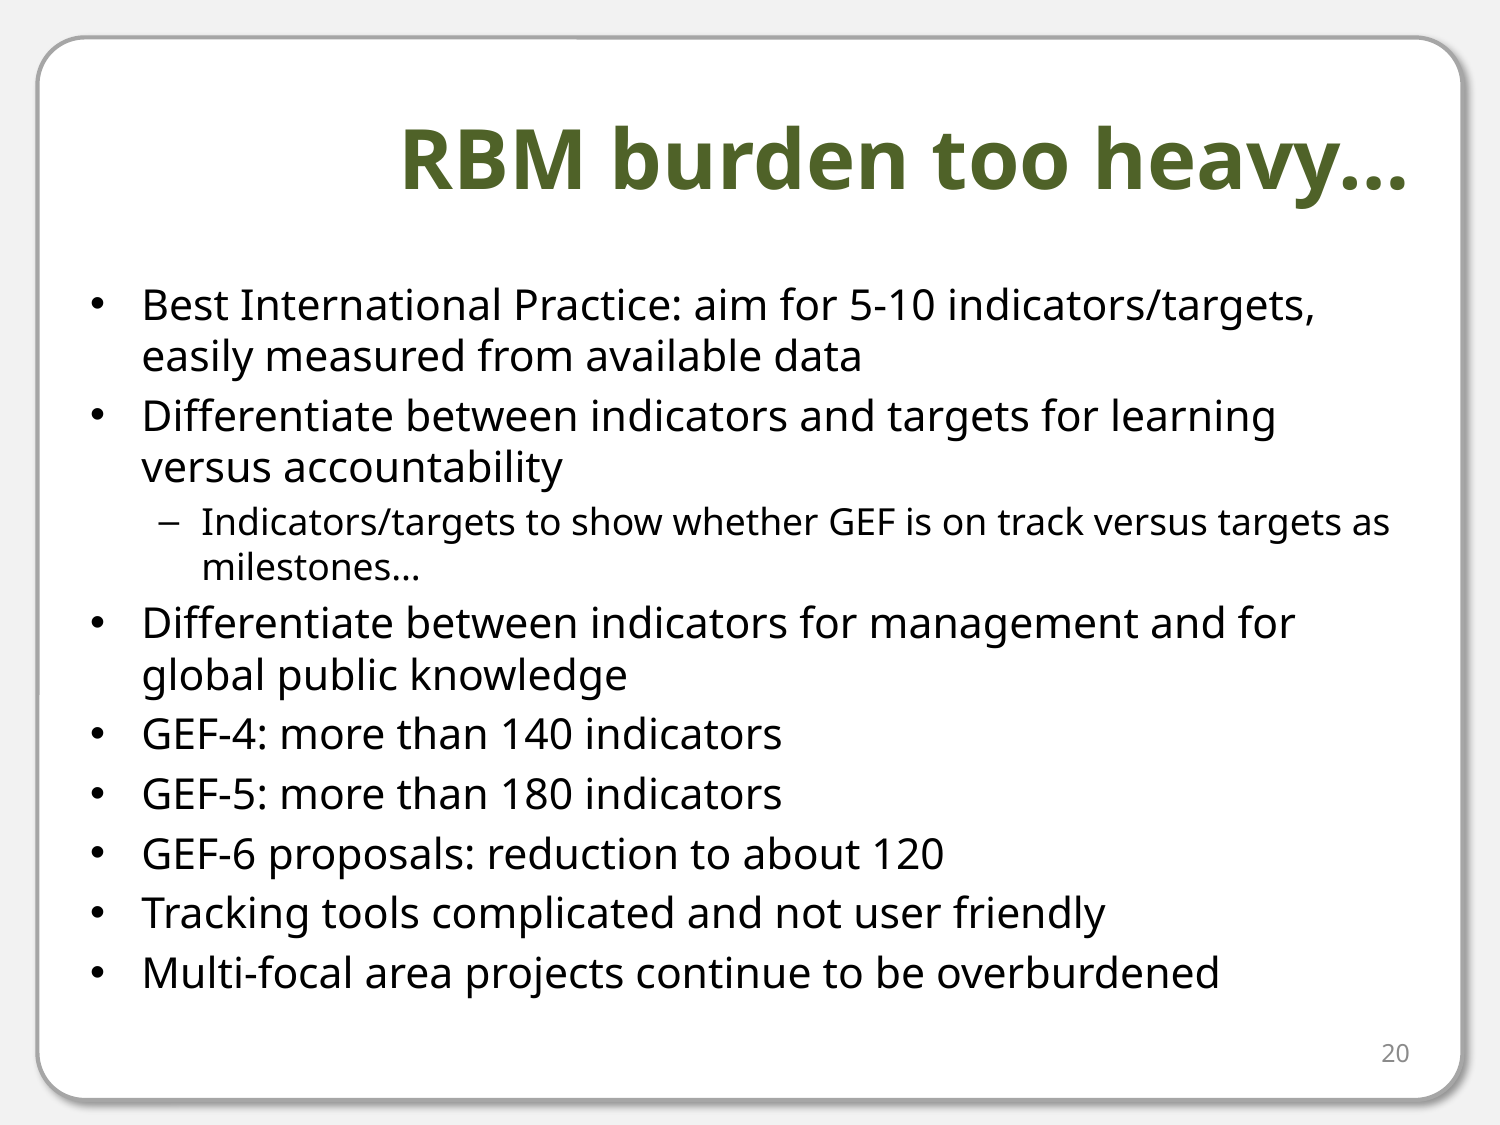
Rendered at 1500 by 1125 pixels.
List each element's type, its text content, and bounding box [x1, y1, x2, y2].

title RBM burden too heavy… [75, 62, 1425, 250]
slide_number 20 [1074, 1025, 1425, 1085]
list Best International Practice: aim for 5-10 indicators/targets, easily measured from available data Differentiate between indicators and targets for learning versus accountability Indicators/targets to show whether GEF is on track versus targets as milestones… Differentiate between indicators for management and for global public knowledge GEF-4: more than 140 indicators GEF-5: more than 180 indicators GEF-6 proposals: reduction to about 120 Tracking tools complicated and not user friendly Multi-focal area projects continue to be overburdened [75, 270, 1425, 1013]
